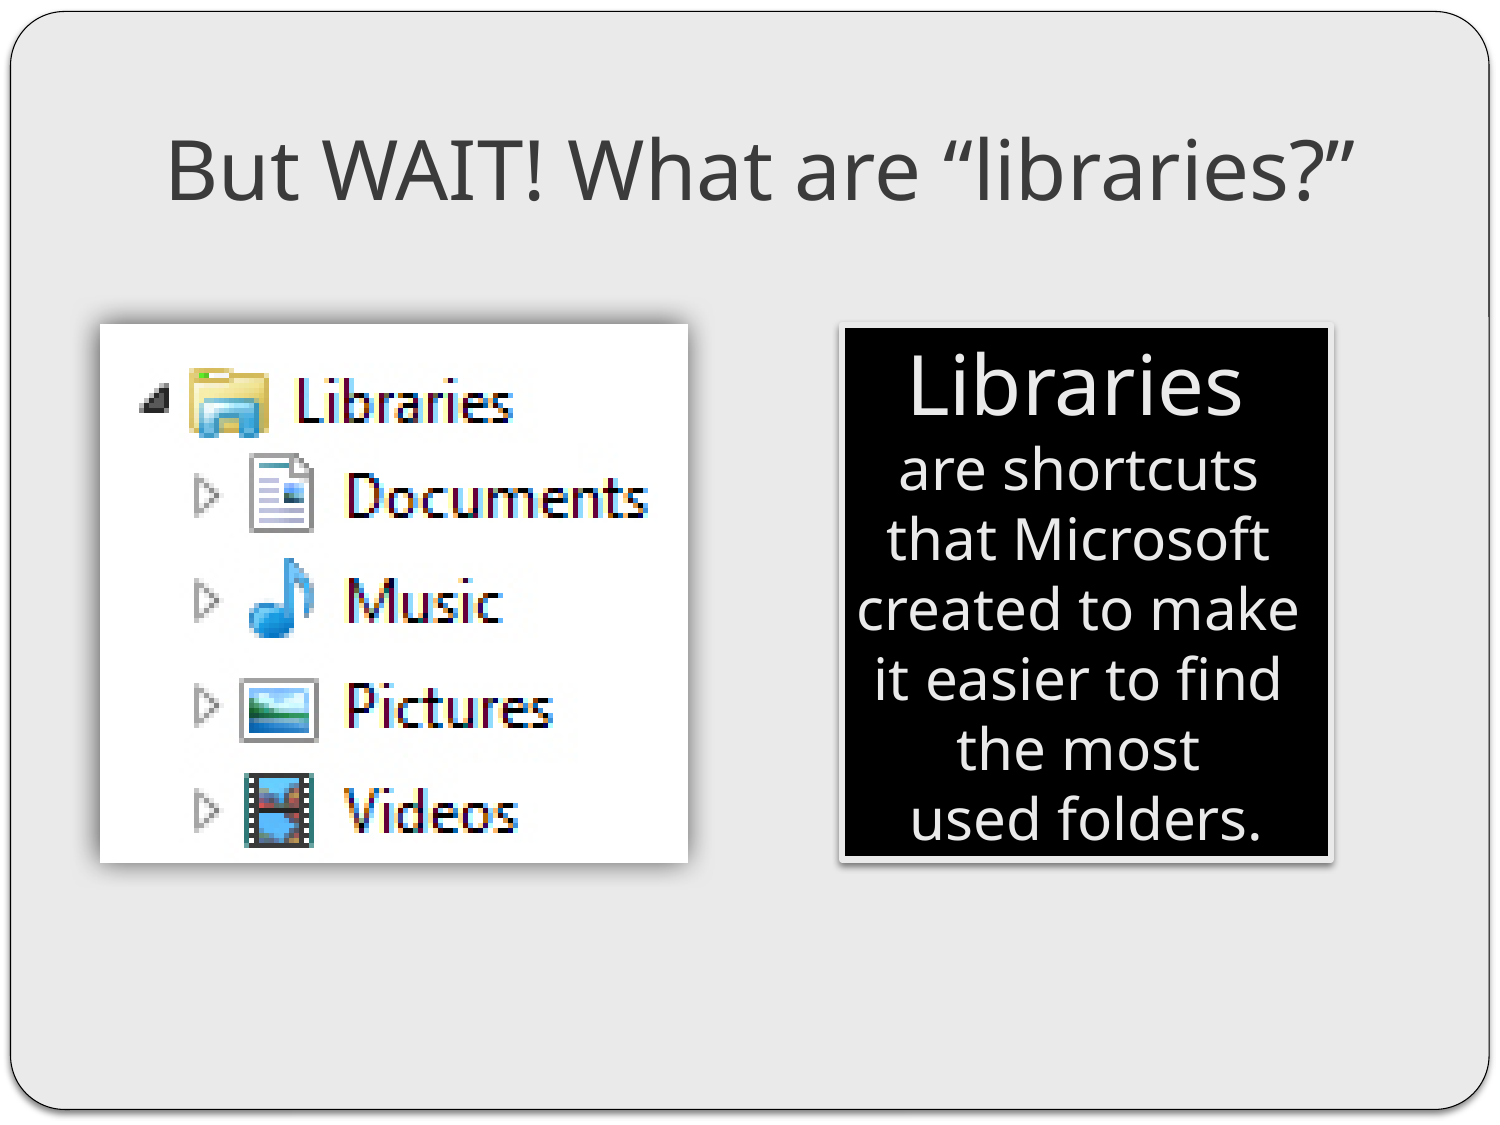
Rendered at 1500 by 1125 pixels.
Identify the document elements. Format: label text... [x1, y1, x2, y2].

title But WAIT! What are “libraries?” [150, 45, 1425, 233]
text_box Libraries are shortcuts that Microsoft created to make it easier to find the most used folders. [839, 322, 1334, 863]
picture [99, 324, 688, 863]
